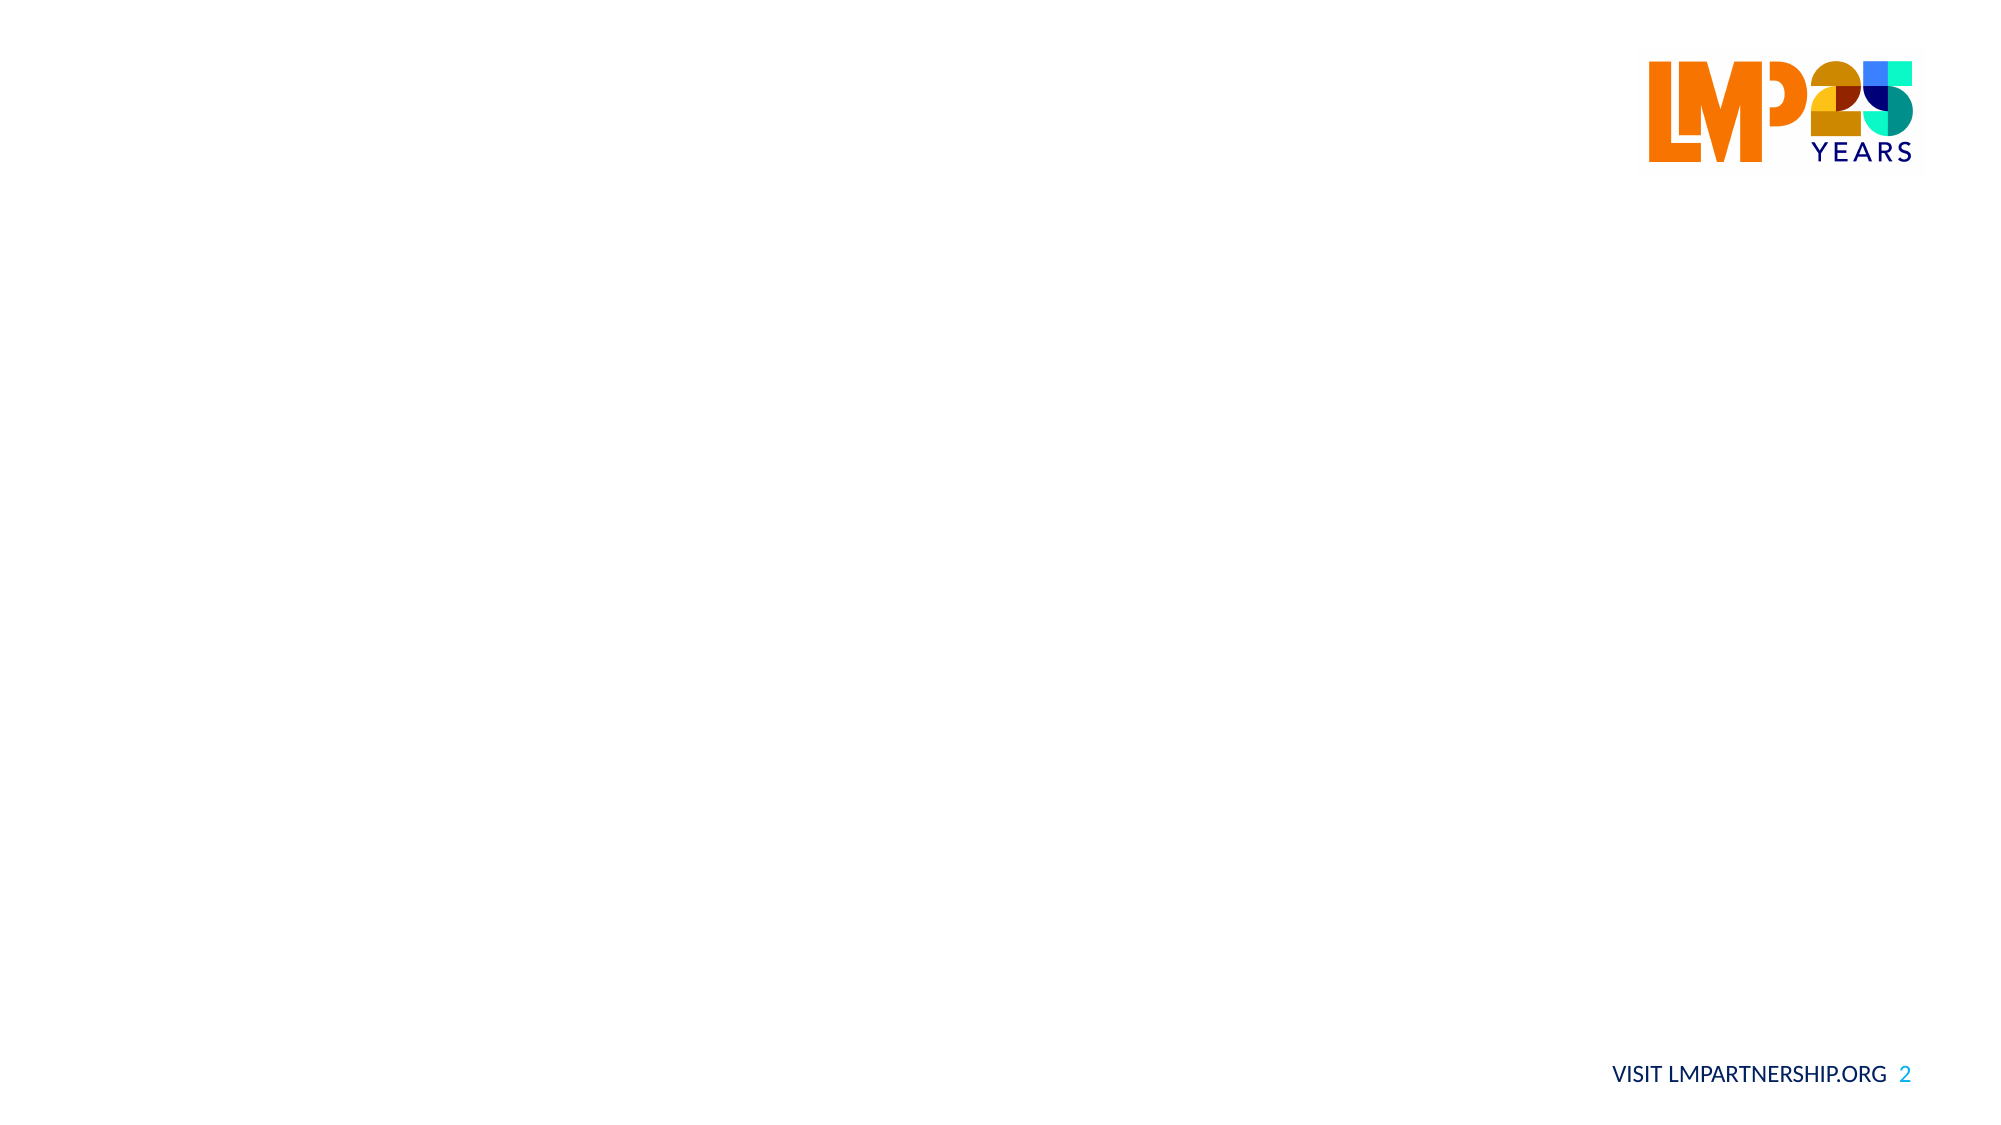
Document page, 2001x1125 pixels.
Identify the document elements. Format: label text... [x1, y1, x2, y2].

slide_number Visit LMPartnership.org 2 [1476, 1042, 1927, 1103]
picture [1637, 46, 1925, 177]
